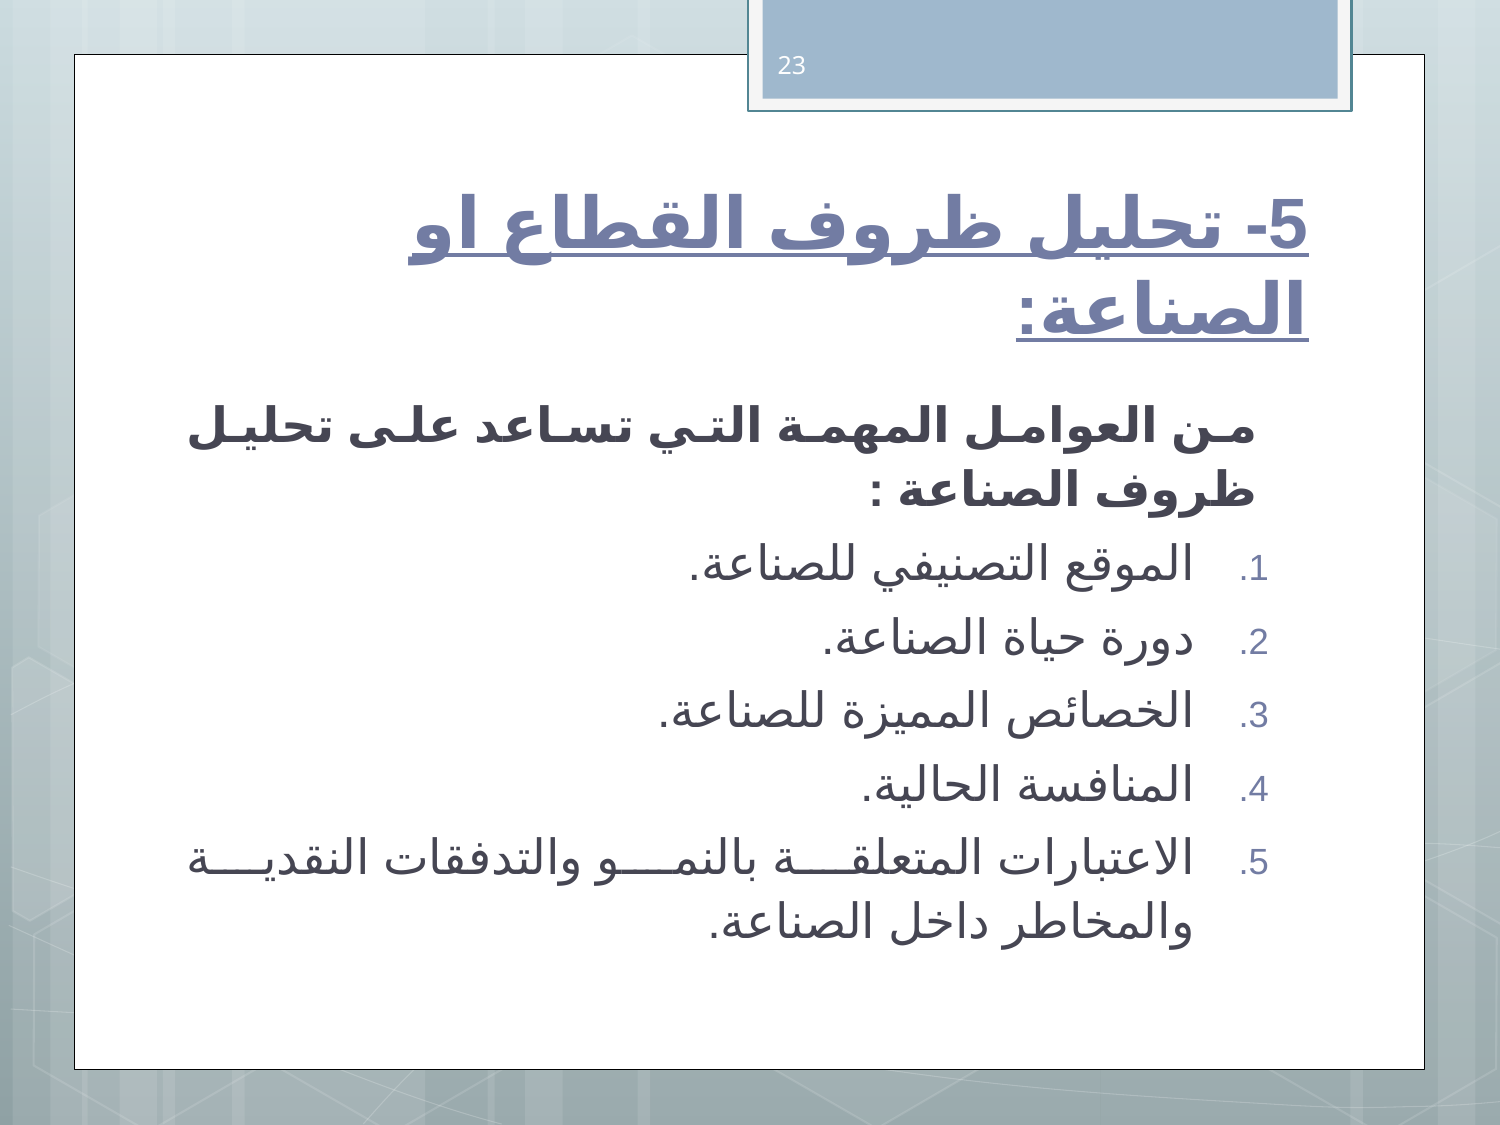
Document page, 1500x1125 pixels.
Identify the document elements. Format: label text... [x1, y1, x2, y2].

title 5- تحليل ظروف القطاع او الصناعة: [171, 168, 1324, 357]
list من العوامل المهمة التي تساعد على تحليل ظروف الصناعة : الموقع التصنيفي للصناعة. دورة حياة الصناعة. الخصائص المميزة للصناعة. المنافسة الحالية. الاعتبارات المتعلقة بالنمو والتدفقات النقدية والمخاطر داخل الصناعة. [171, 381, 1283, 957]
slide_number 23 [762, 36, 982, 97]
